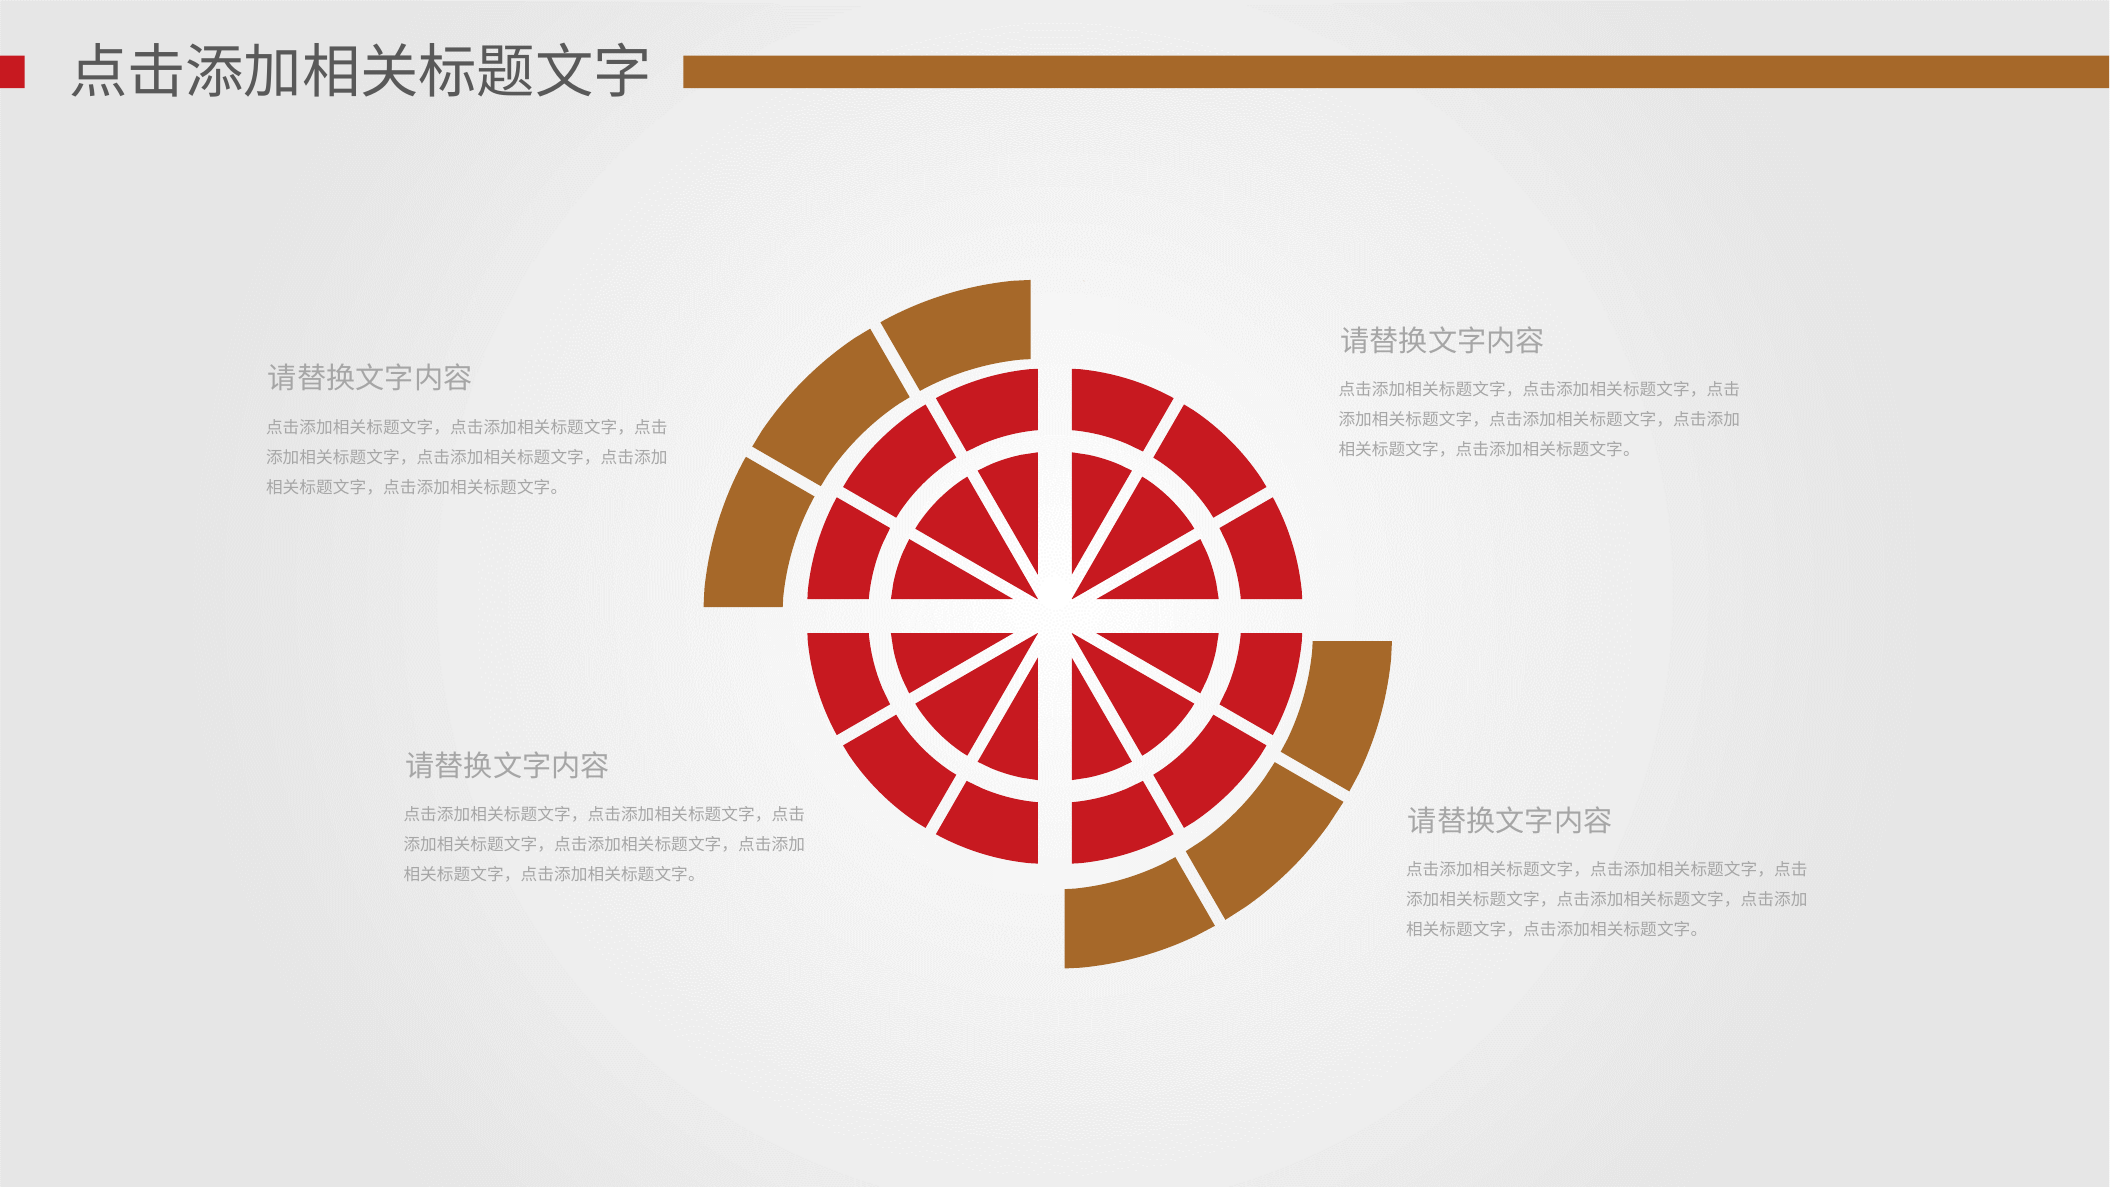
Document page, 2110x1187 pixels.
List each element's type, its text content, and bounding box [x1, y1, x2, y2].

text_box [1092, 537, 1220, 601]
text_box [1184, 760, 1345, 922]
text_box [841, 713, 958, 830]
text_box [879, 278, 1032, 393]
text_box [1218, 495, 1304, 601]
text_box [806, 495, 892, 601]
text_box [976, 653, 1039, 782]
text_box [1151, 403, 1268, 520]
text_box 请替换文字内容 [389, 732, 789, 791]
text_box [1151, 713, 1268, 830]
text_box [1070, 367, 1176, 453]
text_box [889, 632, 1018, 695]
text_box [1070, 653, 1134, 782]
text_box [841, 403, 958, 520]
text_box 点击添加相关标题文字 [54, 26, 667, 112]
text_box [1063, 855, 1217, 970]
text_box [913, 632, 1039, 758]
text_box [913, 475, 1039, 601]
text_box [702, 455, 816, 609]
text_box 点击添加相关标题文字，点击添加相关标题文字，点击添加相关标题文字，点击添加相关标题文字，点击添加相关标题文字，点击添加相关标题文字。 [389, 787, 825, 892]
text_box 点击添加相关标题文字，点击添加相关标题文字，点击添加相关标题文字，点击添加相关标题文字，点击添加相关标题文字，点击添加相关标题文字。 [251, 399, 687, 504]
text_box [1070, 451, 1134, 579]
text_box 请替换文字内容 [1324, 307, 1724, 366]
text_box 请替换文字内容 [1392, 787, 1791, 846]
text_box [1218, 632, 1304, 737]
text_box [934, 367, 1039, 453]
text_box [750, 327, 912, 488]
text_box 点击添加相关标题文字，点击添加相关标题文字，点击添加相关标题文字，点击添加相关标题文字，点击添加相关标题文字，点击添加相关标题文字。 [1391, 842, 1827, 947]
text_box 请替换文字内容 [252, 345, 651, 403]
picture [0, 0, 2110, 1187]
text_box [1070, 779, 1176, 865]
text_box [976, 451, 1039, 579]
text_box [934, 779, 1039, 865]
text_box [1092, 632, 1220, 695]
text_box [1070, 632, 1196, 758]
text_box [1279, 640, 1394, 793]
text_box 点击添加相关标题文字，点击添加相关标题文字，点击添加相关标题文字，点击添加相关标题文字，点击添加相关标题文字，点击添加相关标题文字。 [1324, 362, 1760, 467]
text_box [889, 537, 1018, 601]
text_box [806, 632, 892, 737]
text_box [1070, 475, 1196, 601]
